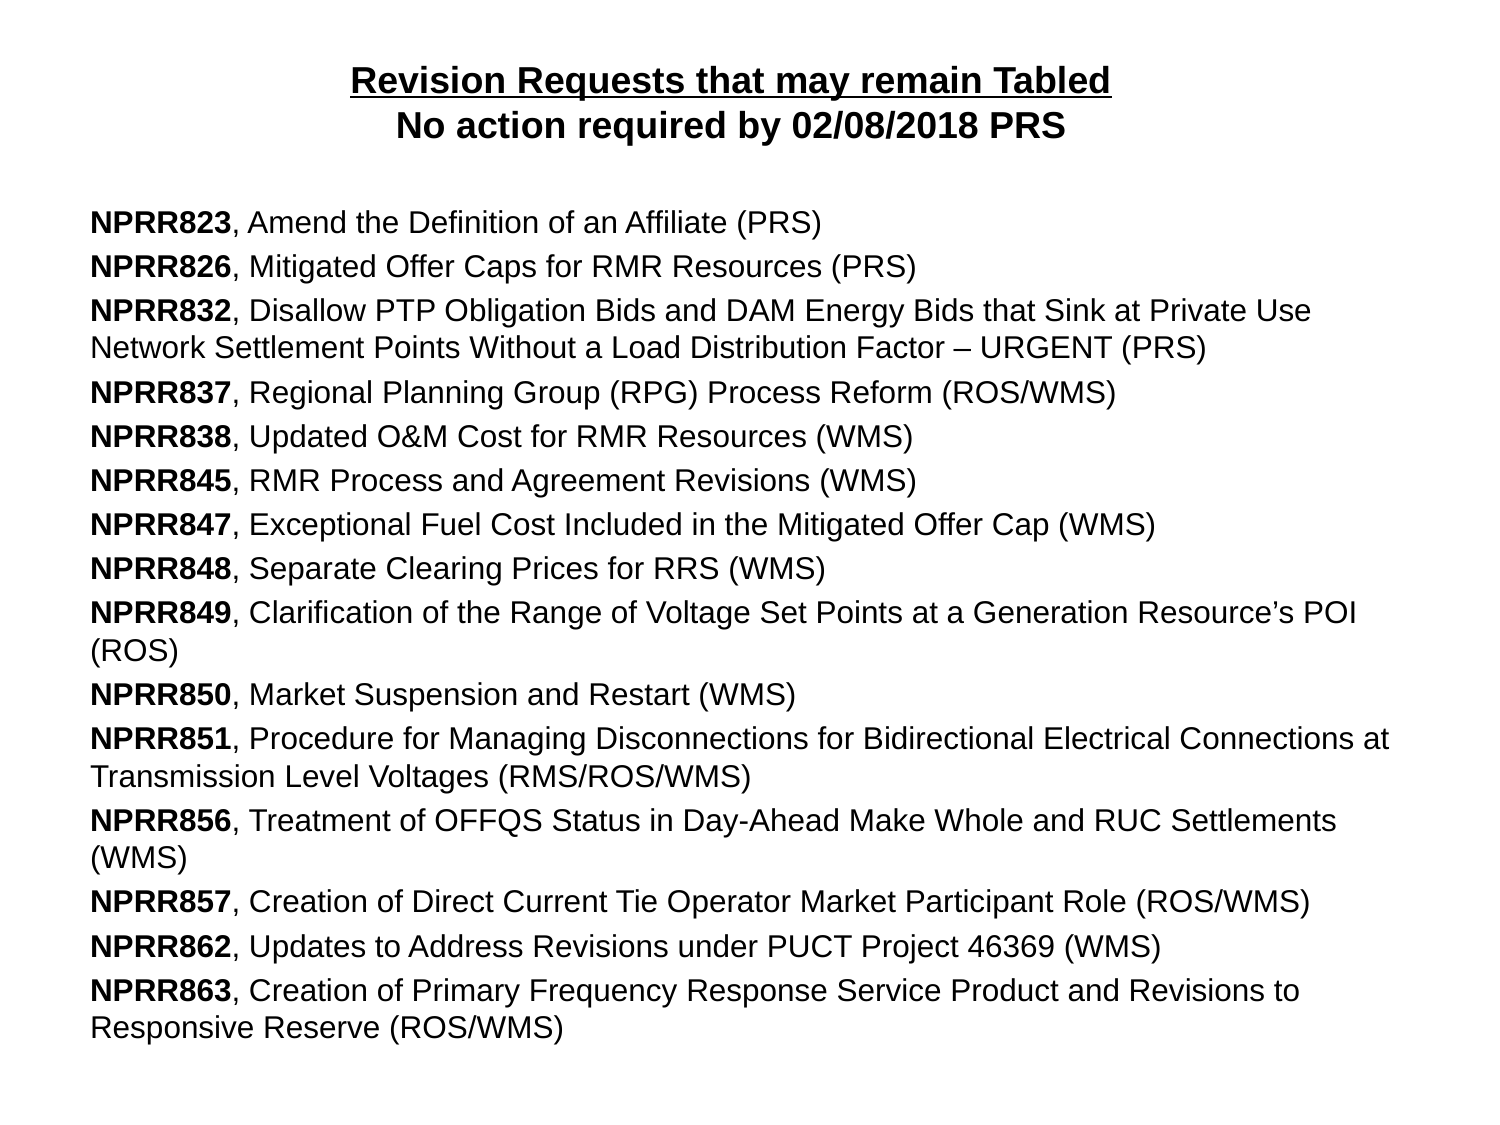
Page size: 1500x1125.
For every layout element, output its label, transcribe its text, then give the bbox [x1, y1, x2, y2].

title Revision Requests that may remain Tabled No action required by 02/08/2018 PRS [75, 62, 1388, 149]
subtitle NPRR823, Amend the Definition of an Affiliate (PRS) NPRR826, Mitigated Offer Caps for RMR Resources (PRS) NPRR832, Disallow PTP Obligation Bids and DAM Energy Bids that Sink at Private Use Network Settlement Points Without a Load Distribution Factor – URGENT (PRS) NPRR837, Regional Planning Group (RPG) Process Reform (ROS/WMS) NPRR838, Updated O&M Cost for RMR Resources (WMS) NPRR845, RMR Process and Agreement Revisions (WMS) NPRR847, Exceptional Fuel Cost Included in the Mitigated Offer Cap (WMS) NPRR848, Separate Clearing Prices for RRS (WMS) NPRR849, Clarification of the Range of Voltage Set Points at a Generation Resource’s POI (ROS) NPRR850, Market Suspension and Restart (WMS) NPRR851, Procedure for Managing Disconnections for Bidirectional Electrical Connections at Transmission Level Voltages (RMS/ROS/WMS) NPRR856, Treatment of OFFQS Status in Day-Ahead Make Whole and RUC Settlements (WMS) NPRR857, Creation of Direct Current Tie Operator Market Participant Role (ROS/WMS) NPRR862, Updates to Address Revisions under PUCT Project 46369 (WMS) NPRR863, Creation of Primary Frequency Response Service Product and Revisions to Responsive Reserve (ROS/WMS) [75, 149, 1438, 1063]
